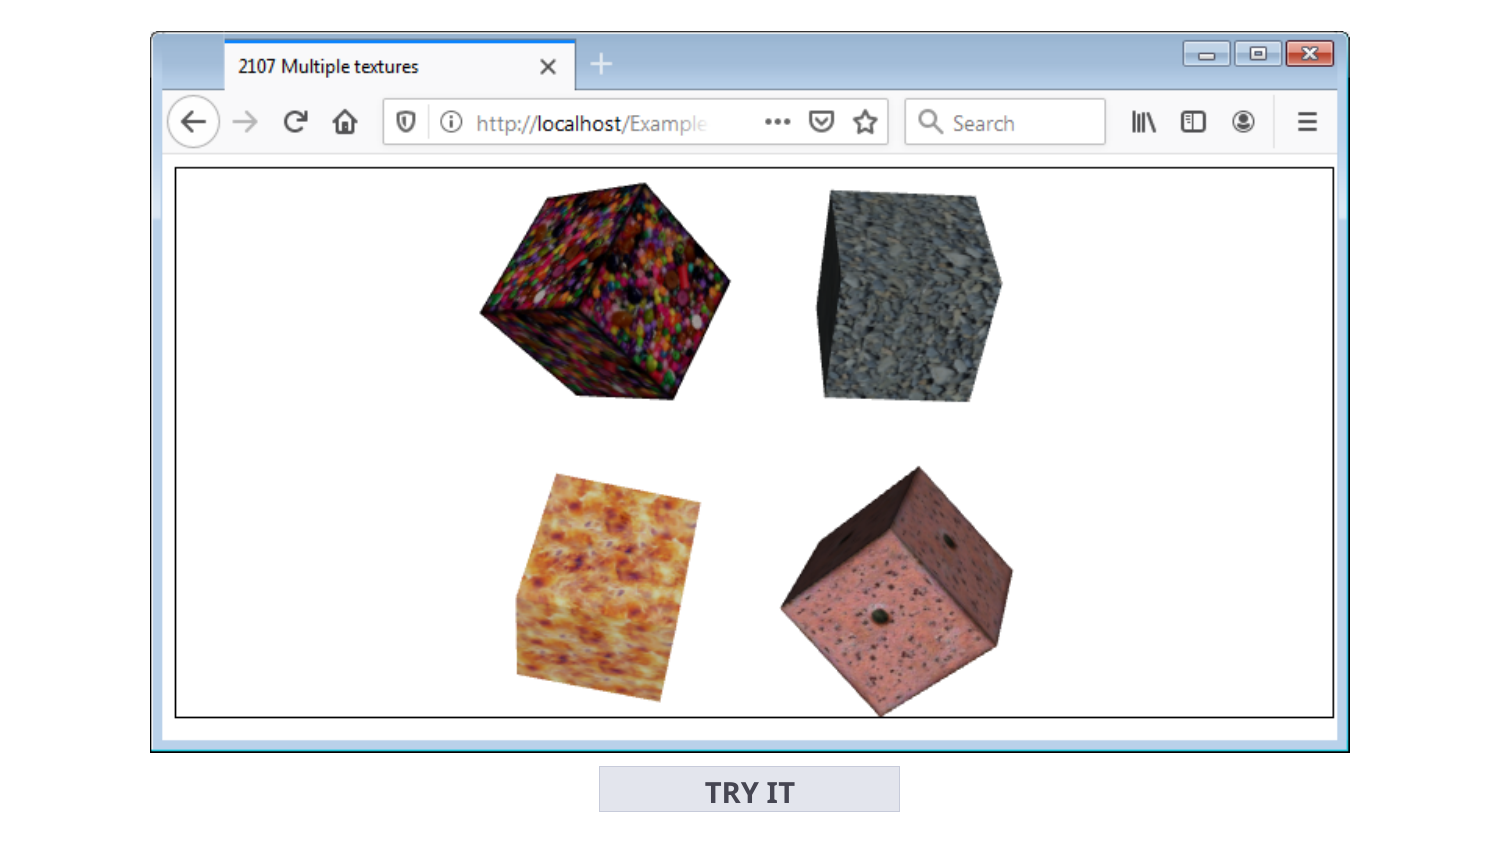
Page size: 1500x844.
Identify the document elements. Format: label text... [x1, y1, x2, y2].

picture [149, 31, 1351, 753]
text_box TRY IT [599, 766, 900, 812]
